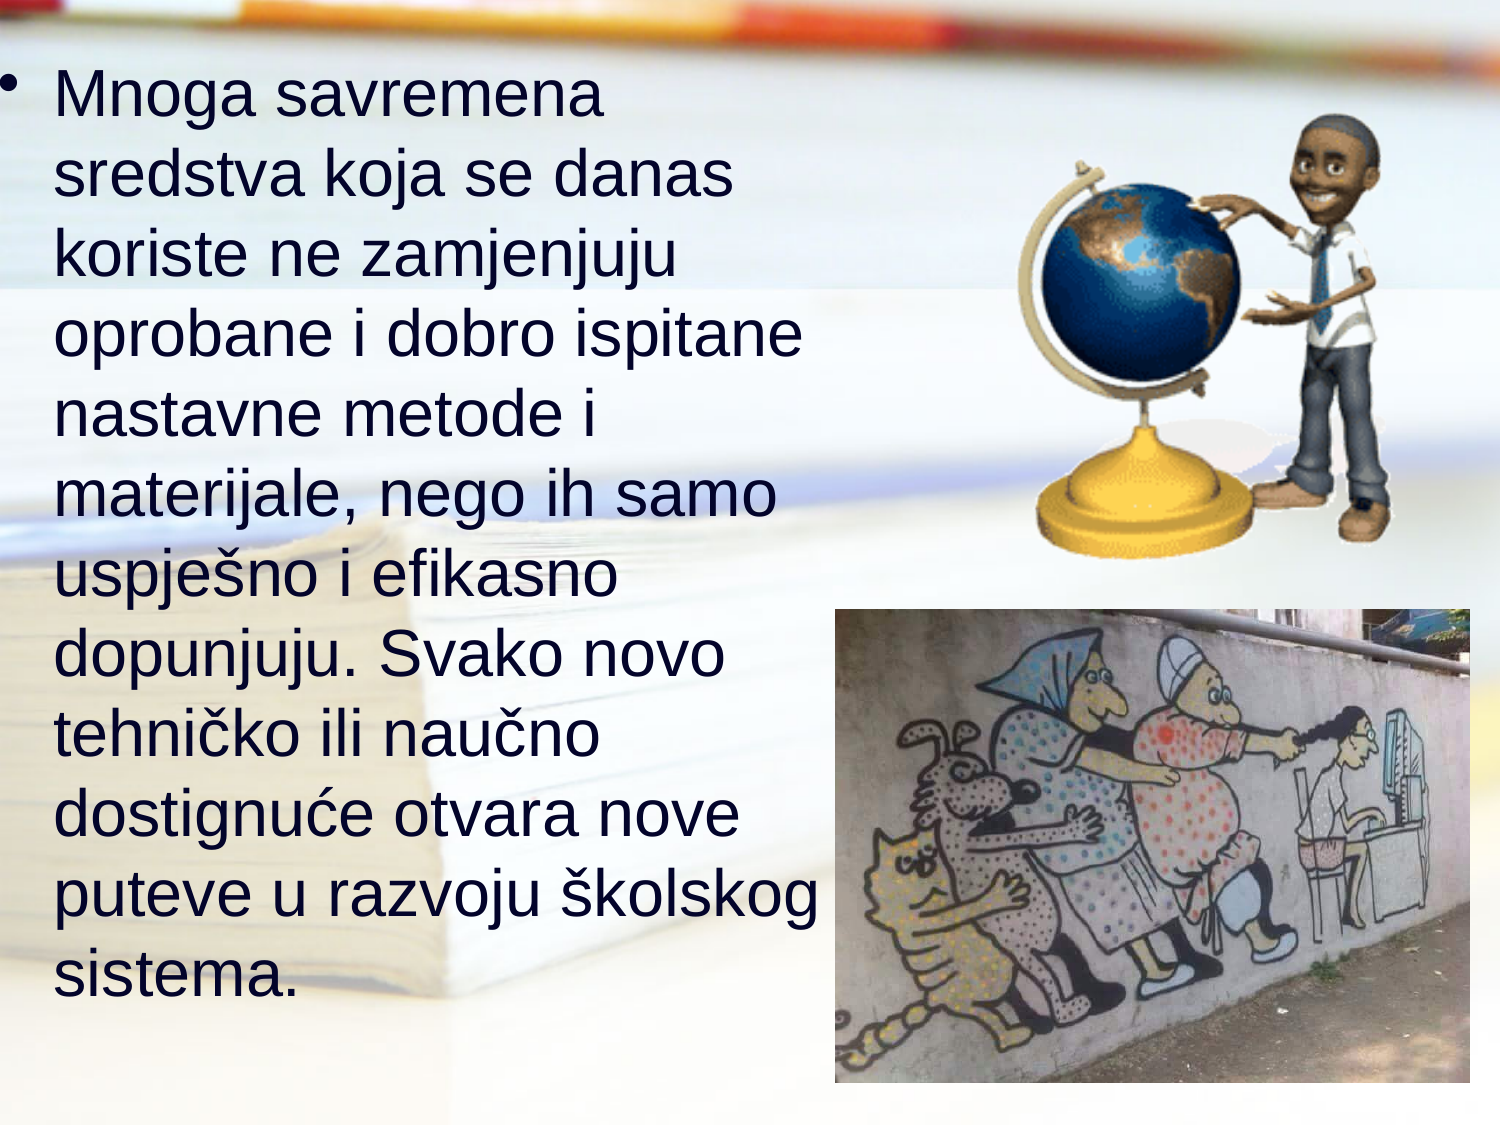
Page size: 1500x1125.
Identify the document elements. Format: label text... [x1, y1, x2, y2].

list Mnoga savremena sredstva koja se danas koriste ne zamjenjuju oprobane i dobro ispitane nastavne metode i materijale, nego ih samo uspješno i efikasno dopunjuju. Svako novo tehničko ili naučno dostignuće otvara nove puteve u razvoju školskog sistema. [0, 42, 857, 1125]
picture [0, 0, 1500, 1125]
